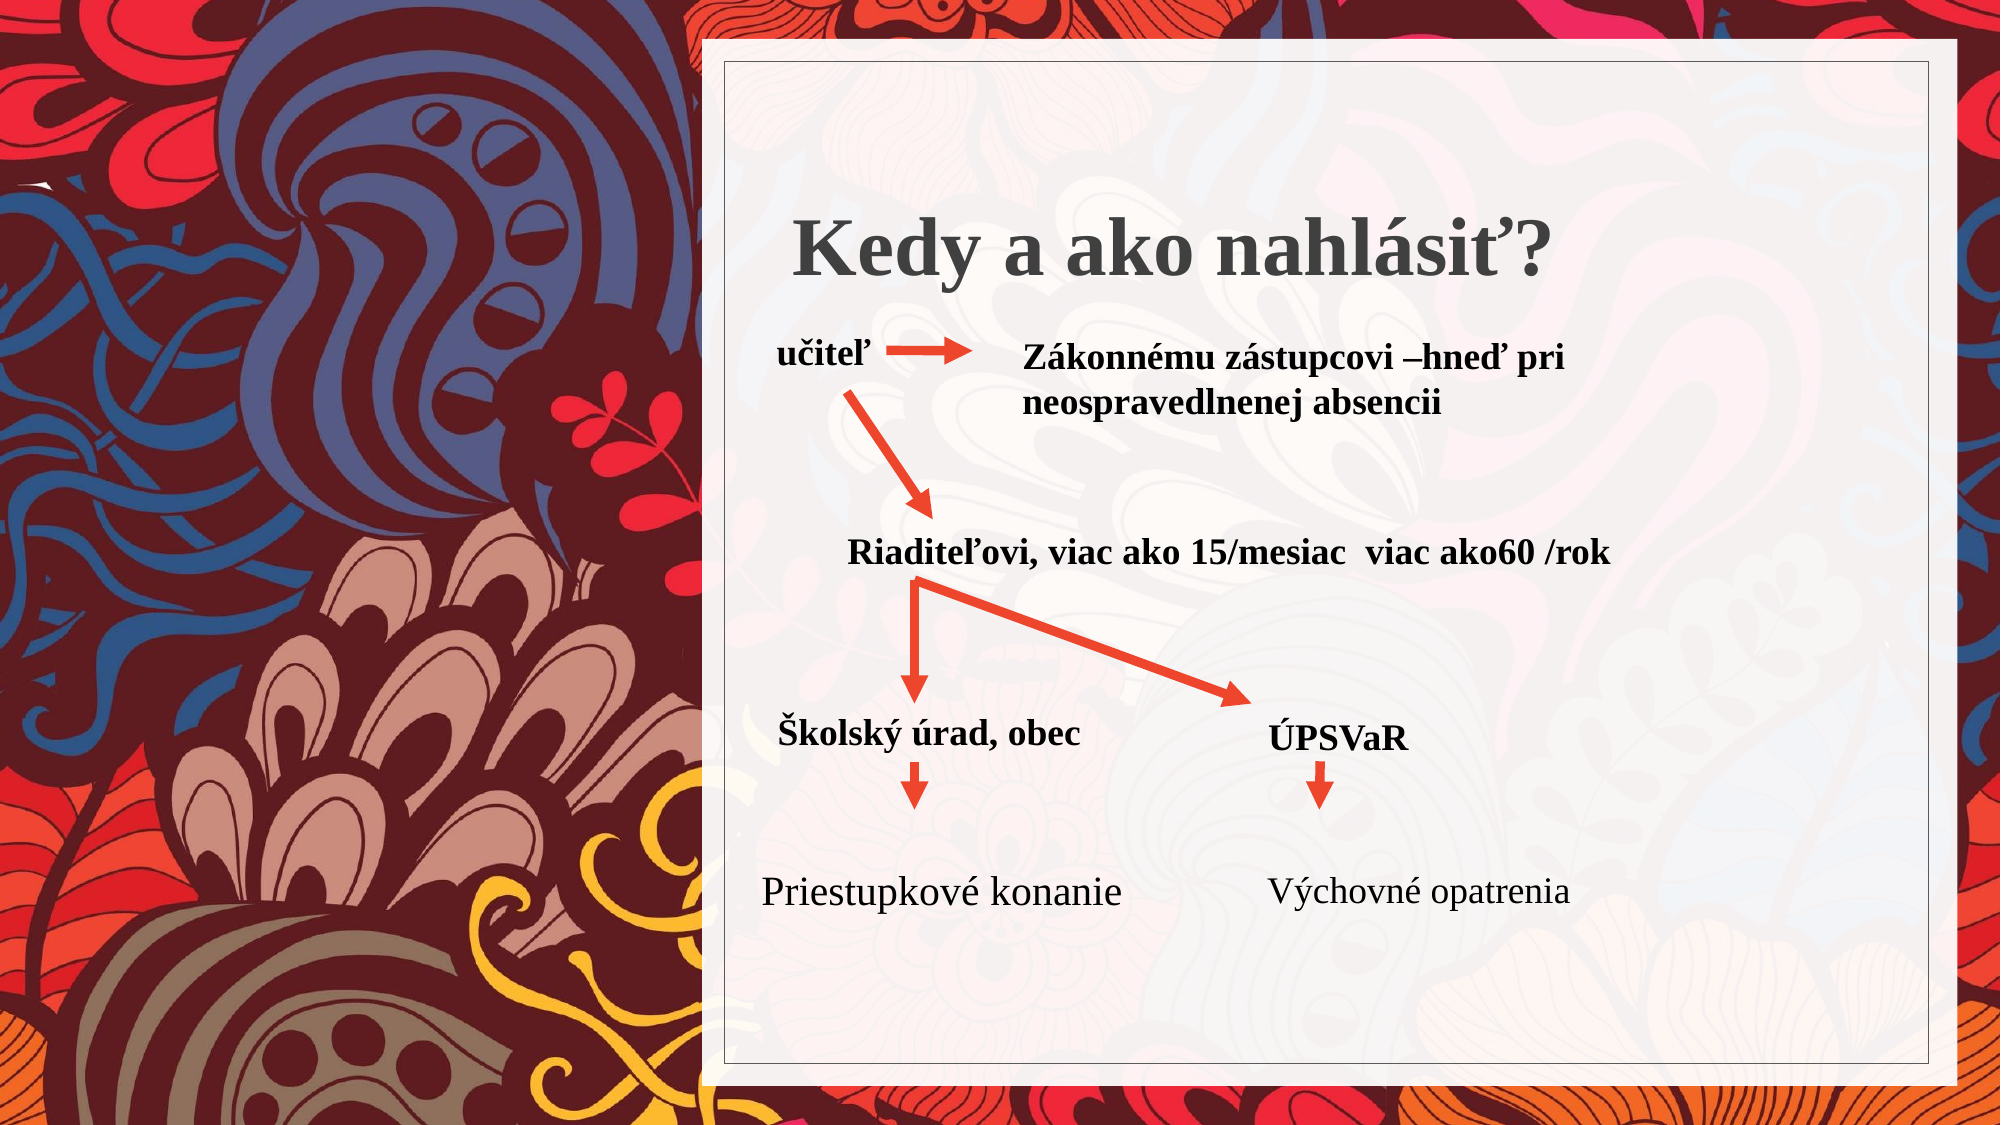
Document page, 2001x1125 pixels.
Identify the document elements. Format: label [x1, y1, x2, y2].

text_box [724, 391, 1915, 990]
text_box [846, 391, 933, 520]
text_box [914, 579, 1252, 704]
picture [0, 0, 2000, 1125]
